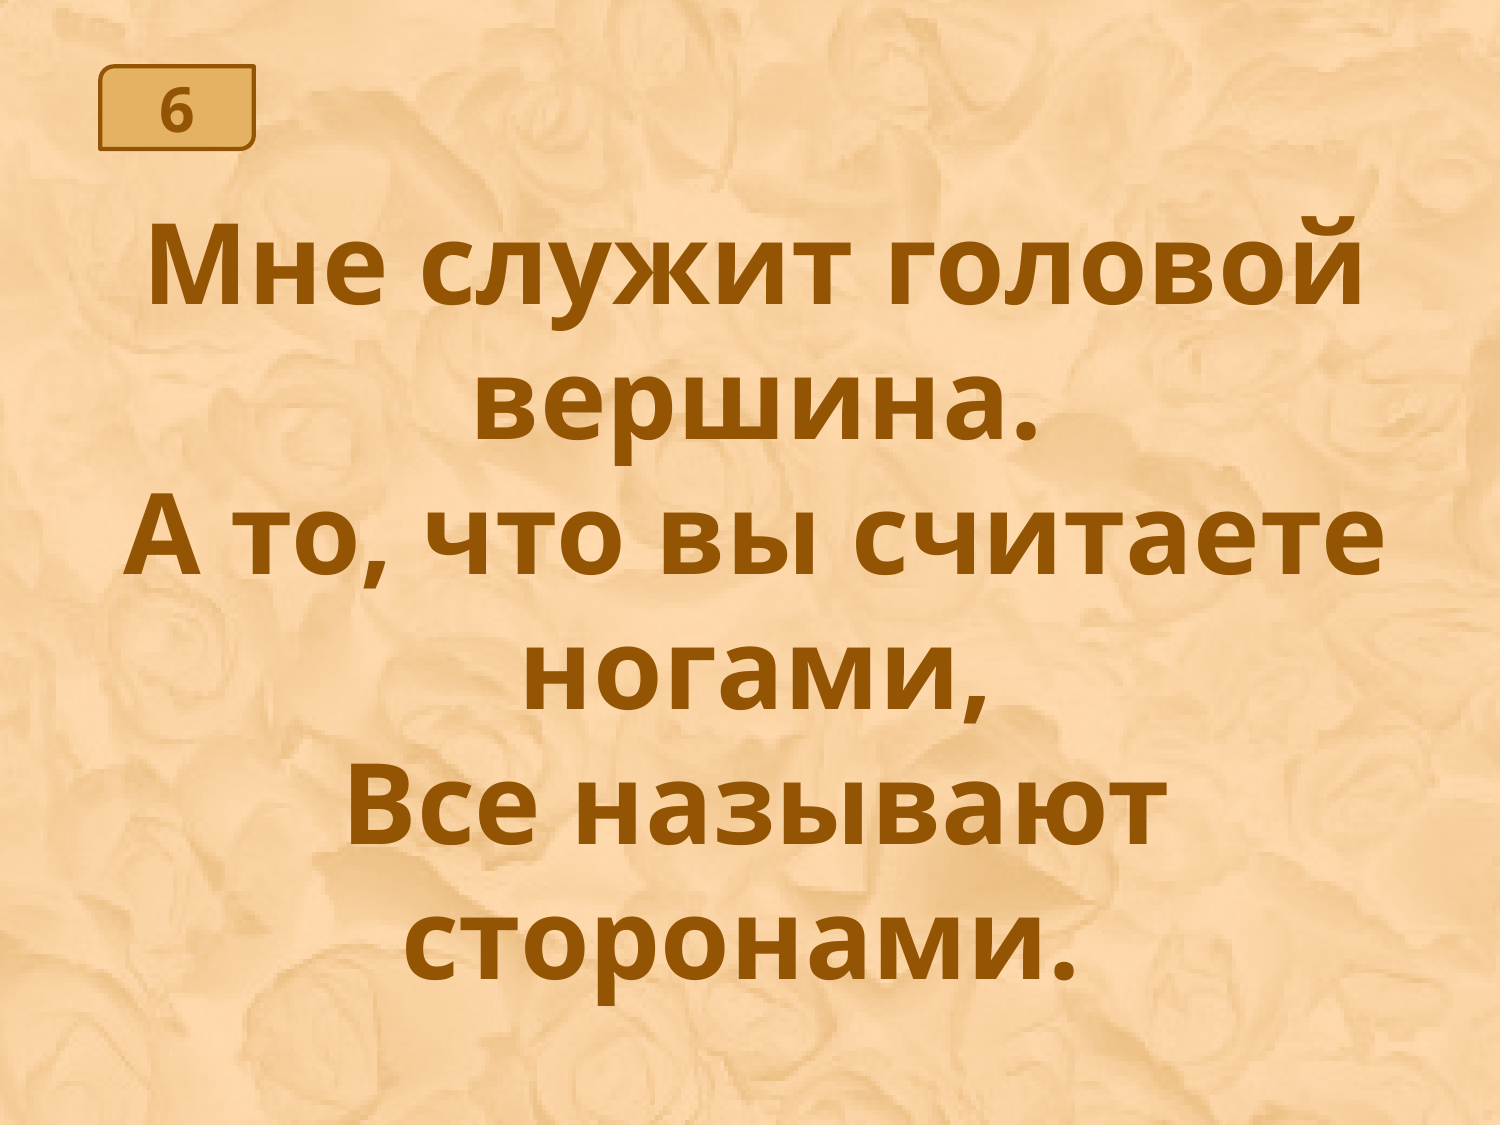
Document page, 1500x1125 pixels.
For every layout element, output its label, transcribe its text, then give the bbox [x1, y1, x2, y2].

text_box 6 [98, 64, 256, 152]
text_box Мне служит головой вершина. А то, что вы считаете ногами, Все называют сторонами. [29, 184, 1483, 1010]
